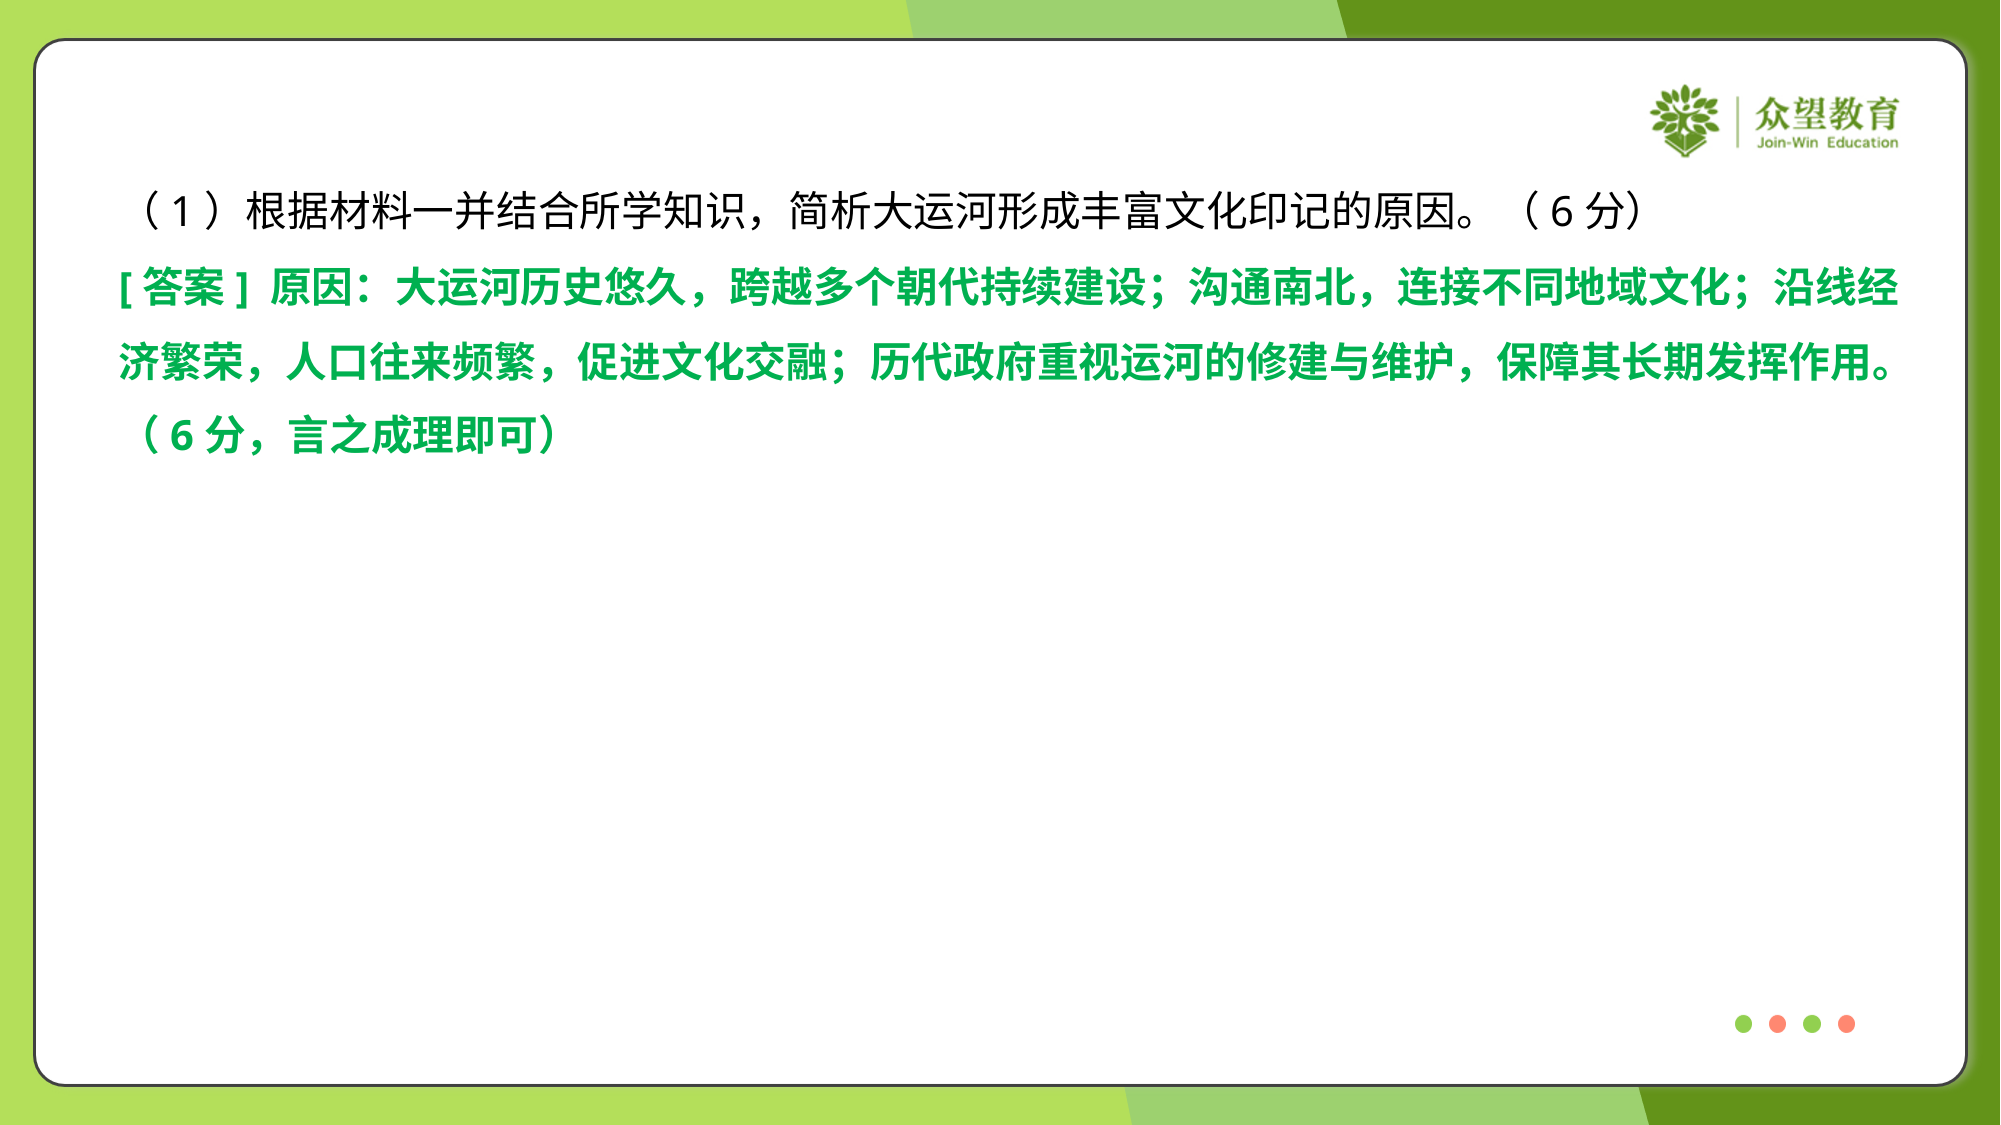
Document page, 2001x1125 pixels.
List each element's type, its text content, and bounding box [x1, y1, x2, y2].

picture [0, 0, 2000, 1125]
text_box [答案] 原因：大运河历史悠久，跨越多个朝代持续建设；沟通南北，连接不同地域文化；沿线经 济繁荣，人口往来频繁，促进文化交融；历代政府重视运河的修建与维护，保障其长期发挥作用。 （6分，言之成理即可） [118, 235, 1883, 451]
text_box （1）根据材料一并结合所学知识，简析大运河形成丰富文化印记的原因。（6分） [118, 159, 1883, 227]
